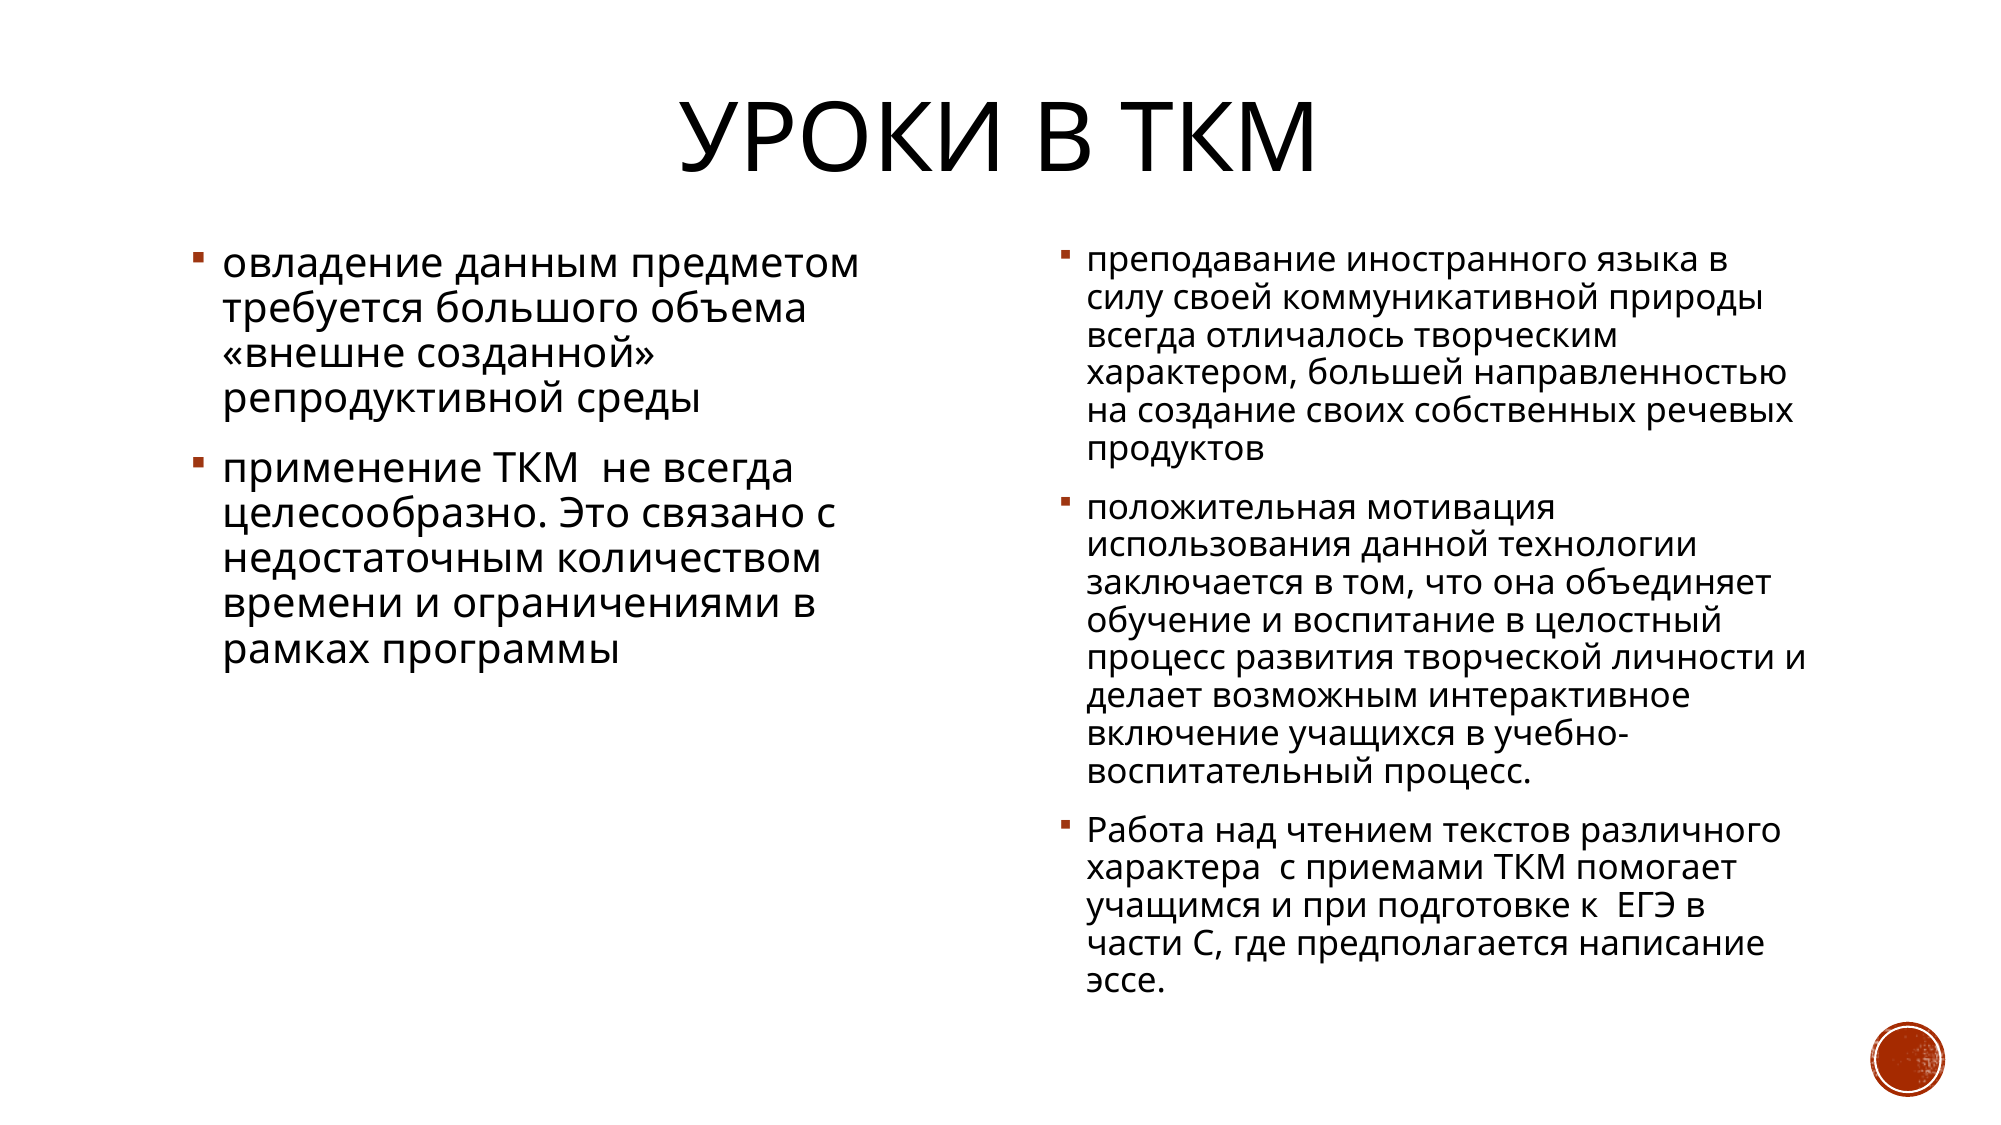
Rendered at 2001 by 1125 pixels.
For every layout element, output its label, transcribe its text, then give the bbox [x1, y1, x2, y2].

list преподавание иностранного языка в силу своей коммуникативной природы всегда отличалось творческим характером, большей направленностью на создание своих собственных речевых продуктов положительная мотивация использования данной технологии заключается в том, что она объединяет обучение и воспитание в целостный процесс развития творческой личности и делает возможным интерактивное включение учащихся в учебно- воспитательный процесс. Работа над чтением текстов различного характера с приемами ТКМ помогает учащимся и при подготовке к ЕГЭ в части С, где предполагается написание эссе. [1043, 234, 1824, 1013]
title Уроки в ТКМ [175, 79, 1826, 200]
list овладение данным предметом требуется большого объема «внешне созданной» репродуктивной среды применение ТКМ не всегда целесообразно. Это связано с недостаточным количеством времени и ограничениями в рамках программы [175, 234, 956, 1013]
